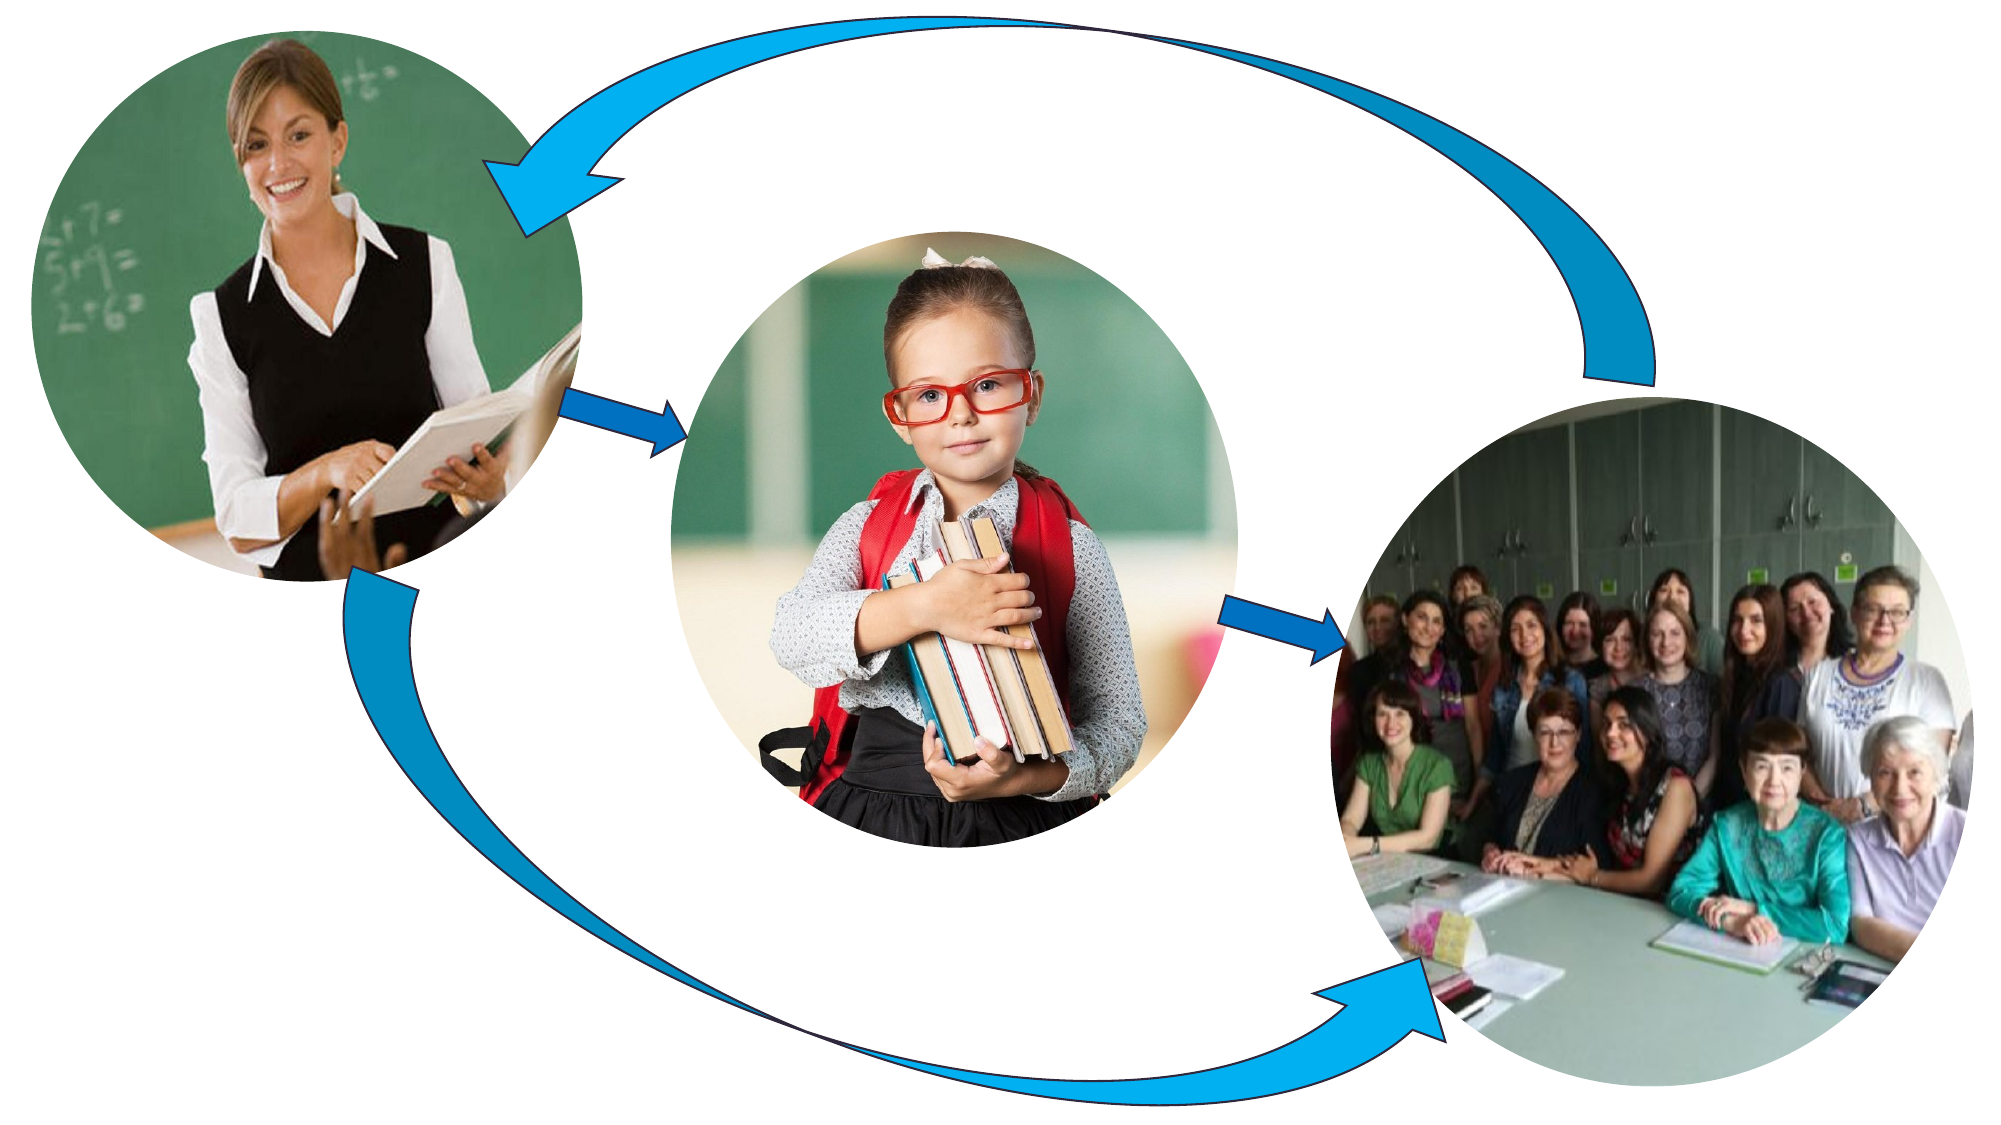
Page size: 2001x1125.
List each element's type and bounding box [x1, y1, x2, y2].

text_box [583, 391, 670, 459]
text_box [1238, 597, 1330, 667]
text_box [342, 582, 1330, 1107]
picture [31, 30, 583, 582]
picture [670, 231, 1238, 848]
picture [1330, 397, 1974, 1087]
text_box [583, 15, 1656, 388]
picture [1330, 1000, 1346, 1019]
